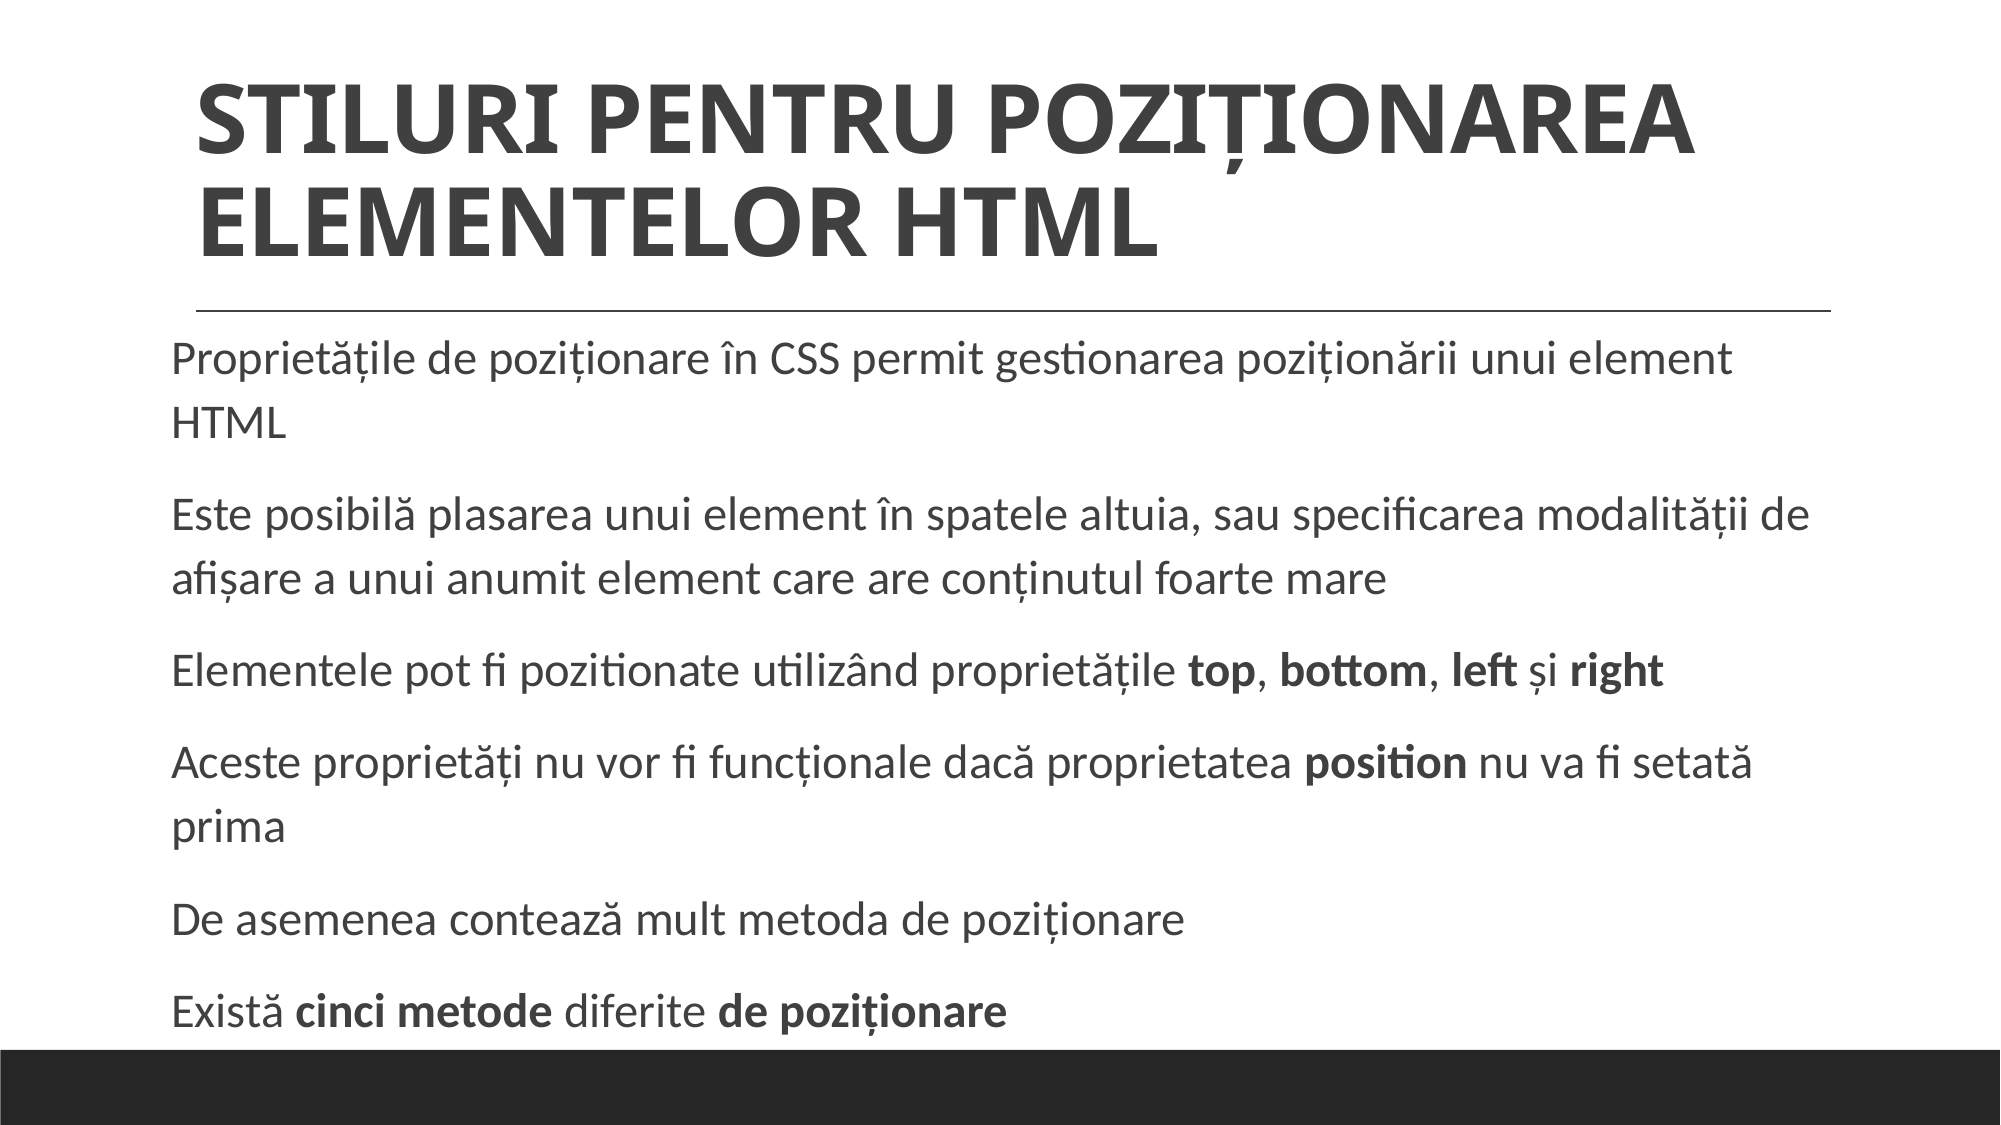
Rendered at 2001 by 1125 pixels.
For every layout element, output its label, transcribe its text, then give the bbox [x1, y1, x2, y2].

list Proprietățile de poziționare în CSS permit gestionarea poziționării unui element HTML Este posibilă plasarea unui element în spatele altuia, sau specificarea modalității de afişare a unui anumit element care are conţinutul foarte mare Elementele pot fi pozitionate utilizând proprietățile top, bottom, left şi right Aceste proprietăți nu vor fi funcționale dacă proprietatea position nu va fi setată prima De asemenea contează mult metoda de poziţionare Există cinci metode diferite de poziționare [156, 312, 1830, 1049]
title STILURI PENTRU POZIŢIONAREA ELEMENTELOR HTML [180, 47, 1830, 285]
